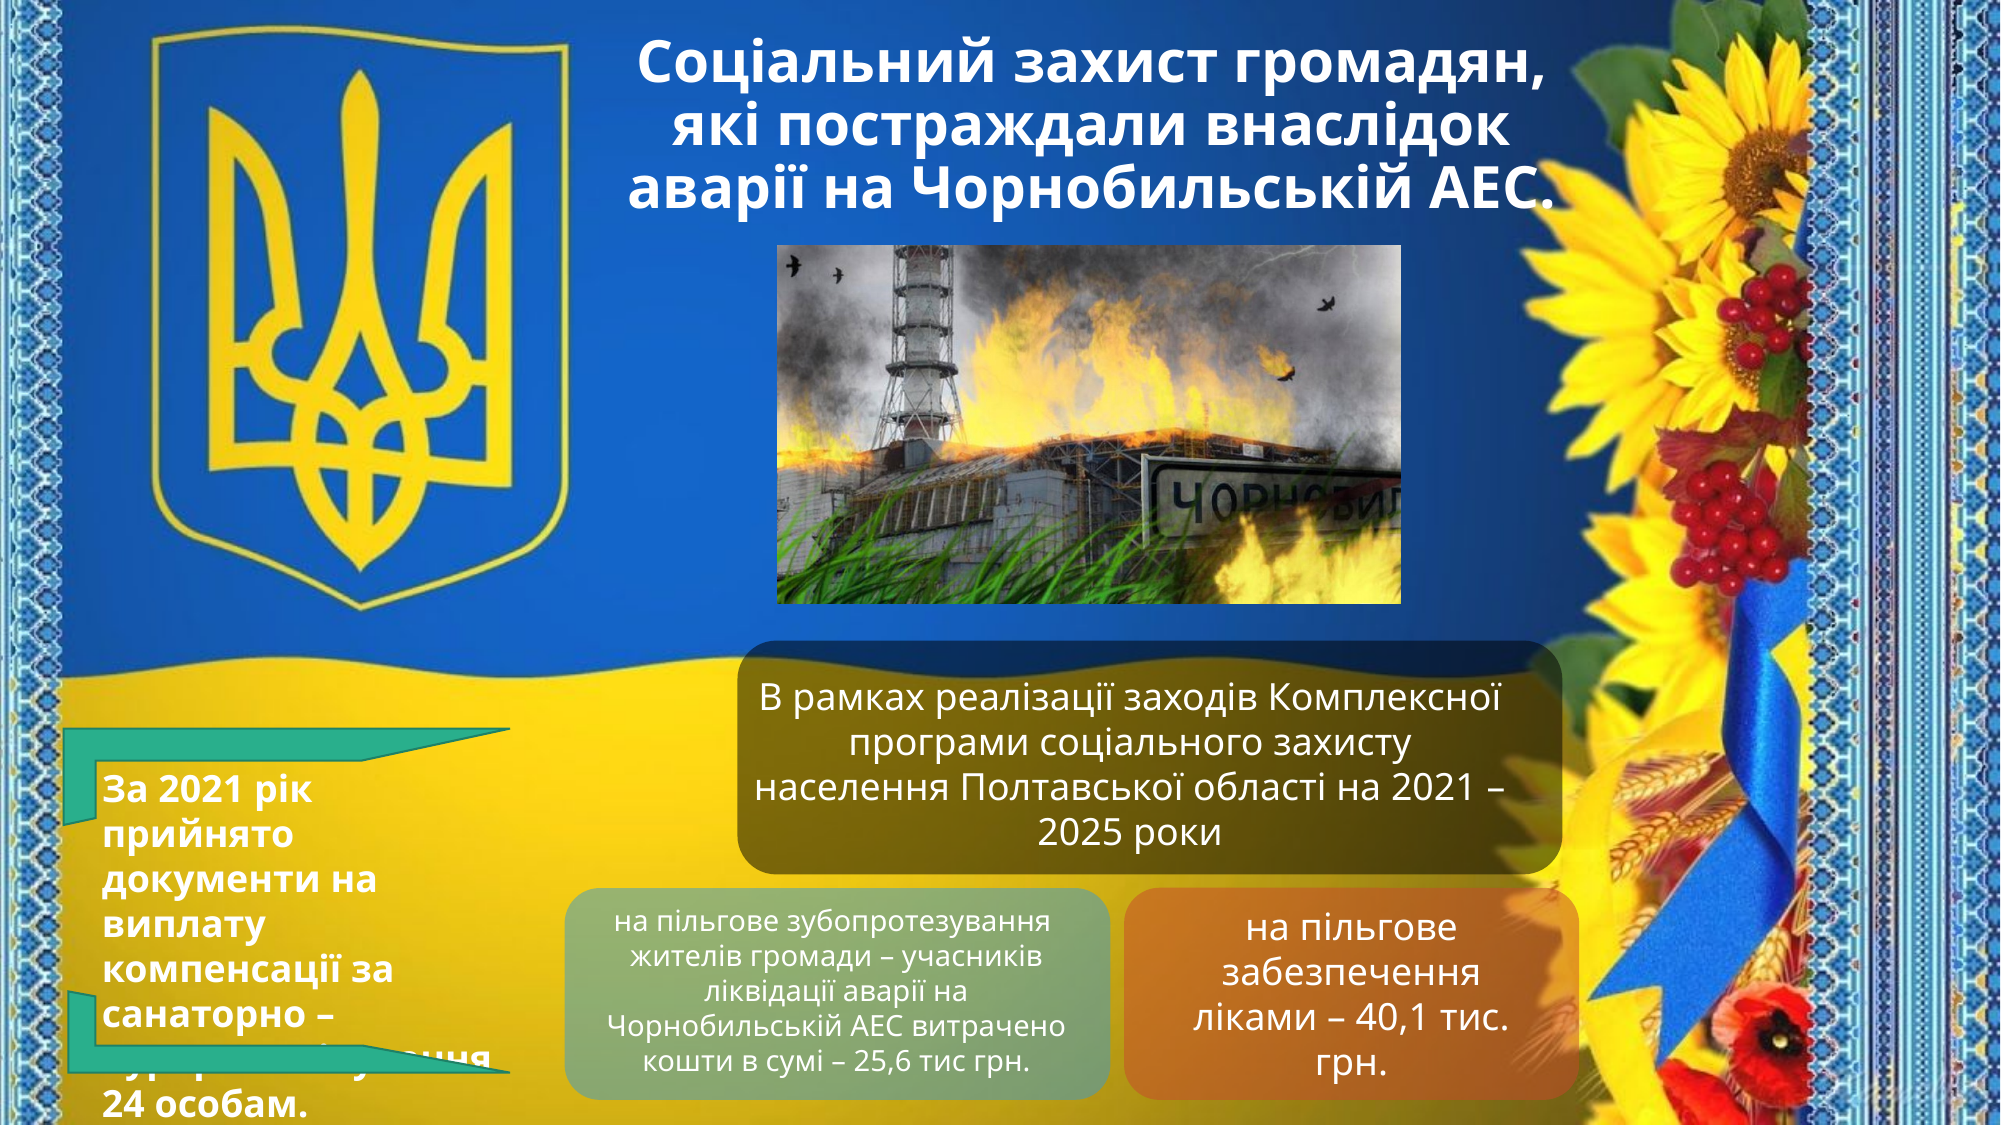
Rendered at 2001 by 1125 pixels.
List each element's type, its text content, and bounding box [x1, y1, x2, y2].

text_box на пільгове забезпечення ліками – 40,1 тис. грн. [1166, 895, 1537, 1091]
picture [0, 0, 2001, 1125]
text_box [1124, 887, 1580, 1100]
text_box За 2021 рік прийнято документи на виплату компенсації за санаторно – курортне лікування 24 особам. [87, 757, 525, 1125]
text_box [67, 990, 511, 1074]
text_box на пільгове зубопротезування жителів громади – учасників ліквідації аварії на Чорнобильській АЕС витрачено кошти в сумі – 25,6 тис грн. [581, 895, 1092, 1085]
text_box В рамках реалізації заходів Комплексної програми соціального захисту населення Полтавської області на 2021 – 2025 роки [737, 665, 1523, 861]
list Соціальний захист громадян, які постраждали внаслідок аварії на Чорнобильській АЕС. [581, 24, 1603, 327]
text_box [740, 640, 1563, 875]
text_box [564, 888, 1111, 1100]
text_box [62, 727, 511, 827]
